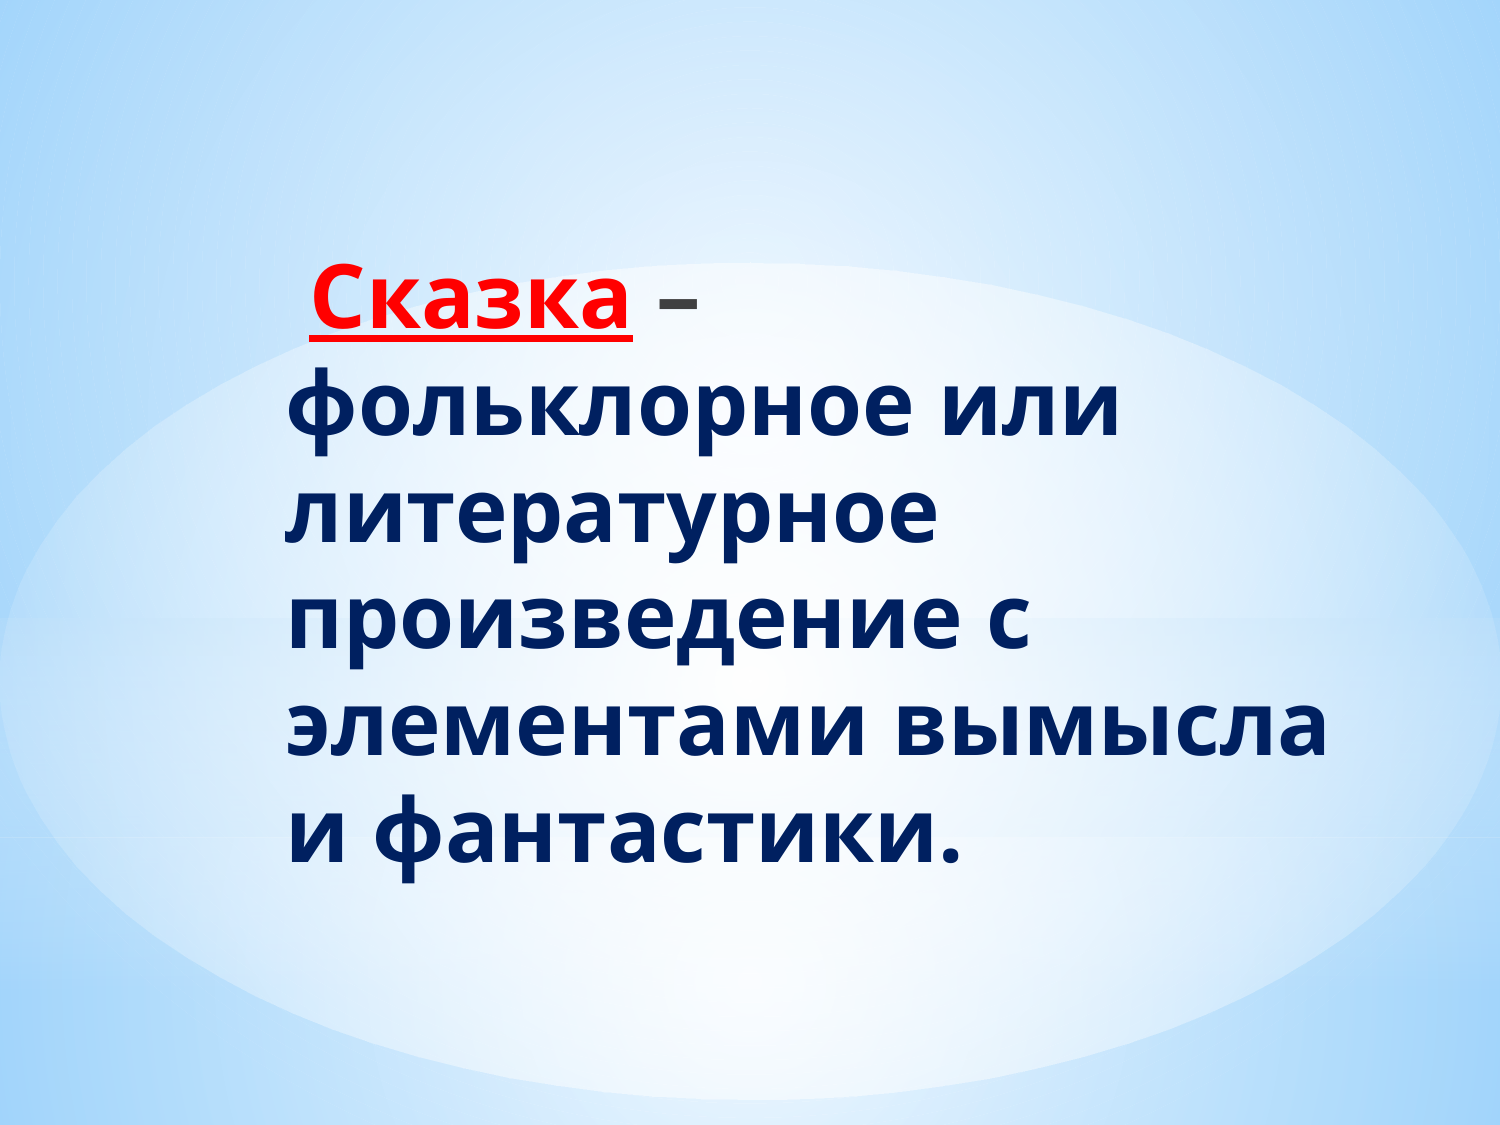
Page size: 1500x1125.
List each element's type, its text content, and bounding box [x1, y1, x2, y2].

list Сказка – фольклорное или литературное произведение с элементами вымысла и фантастики. [234, 140, 1360, 997]
